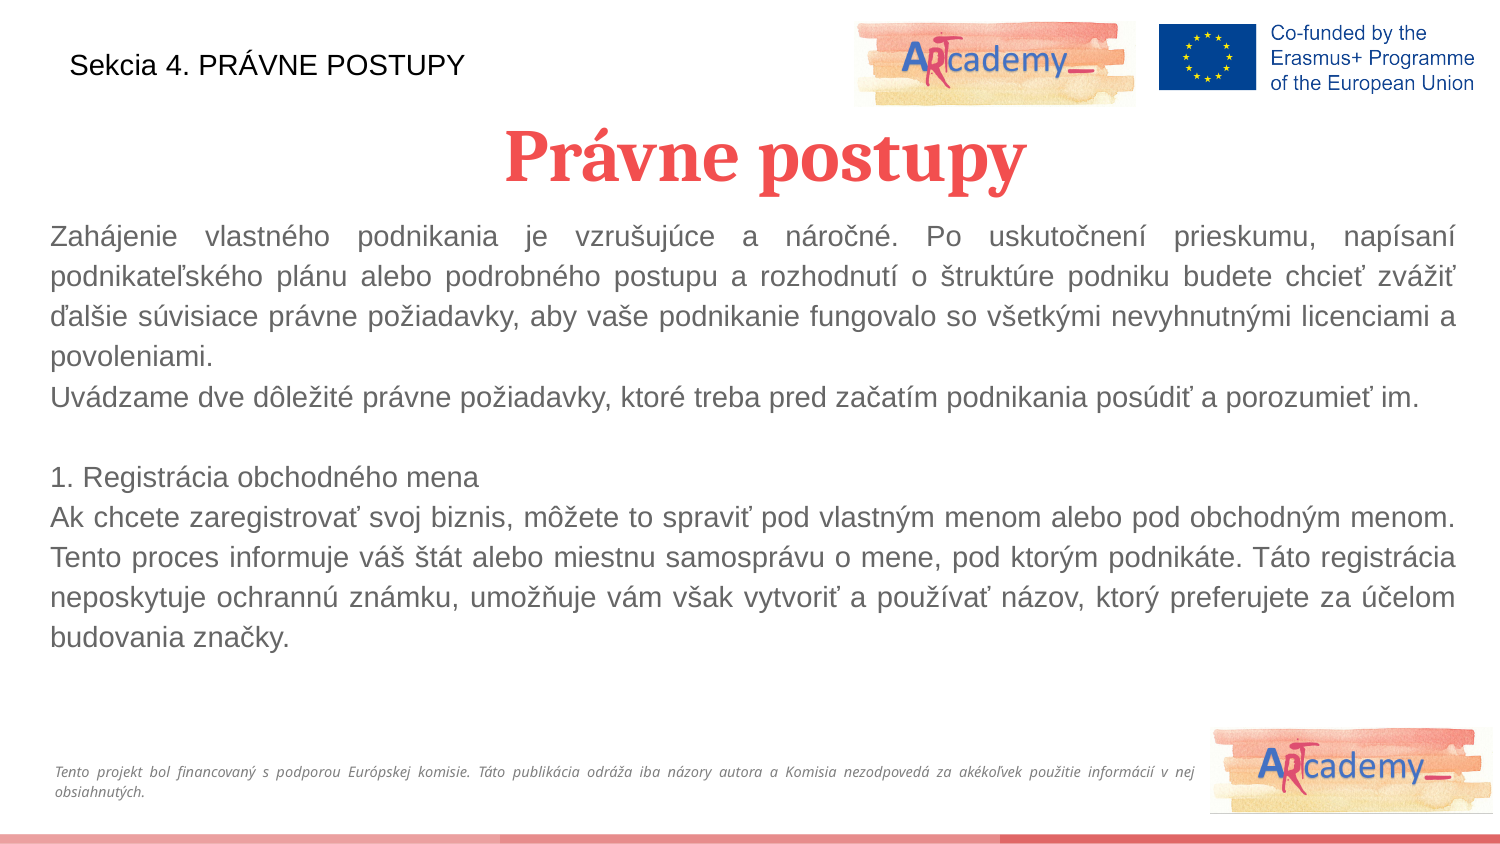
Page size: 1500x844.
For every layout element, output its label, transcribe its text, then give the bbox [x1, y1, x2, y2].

picture [854, 2, 1137, 138]
list Zahájenie vlastného podnikania je vzrušujúce a náročné. Po uskutočnení prieskumu, napísaní podnikateľského plánu alebo podrobného postupu a rozhodnutí o štruktúre podniku budete chcieť zvážiť ďalšie súvisiace právne požiadavky, aby vaše podnikanie fungovalo so všetkými nevyhnutnými licenciami a povoleniami. Uvádzame dve dôležité právne požiadavky, ktoré treba pred začatím podnikania posúdiť a porozumieť im. 1. Registrácia obchodného mena Ak chcete zaregistrovať svoj biznis, môžete to spraviť pod vlastným menom alebo pod obchodným menom. Tento proces informuje váš štát alebo miestnu samosprávu o mene, pod ktorým podnikáte. Táto registrácia neposkytuje ochrannú známku, umožňuje vám však vytvoriť a používať názov, ktorý preferujete za účelom budovania značky. [16, 197, 1474, 707]
picture [1158, 24, 1474, 94]
text_box Sekcia 4. PRÁVNE POSTUPY [54, 39, 716, 89]
picture [1210, 709, 1493, 844]
text_box Tento projekt bol financovaný s podporou Európskej komisie. Táto publikácia odráža iba názory autora a Komisia nezodpovedá za akékoľvek použitie informácií v nej obsiahnutých. [39, 754, 1205, 799]
title Právne postupy [180, 4, 1352, 197]
